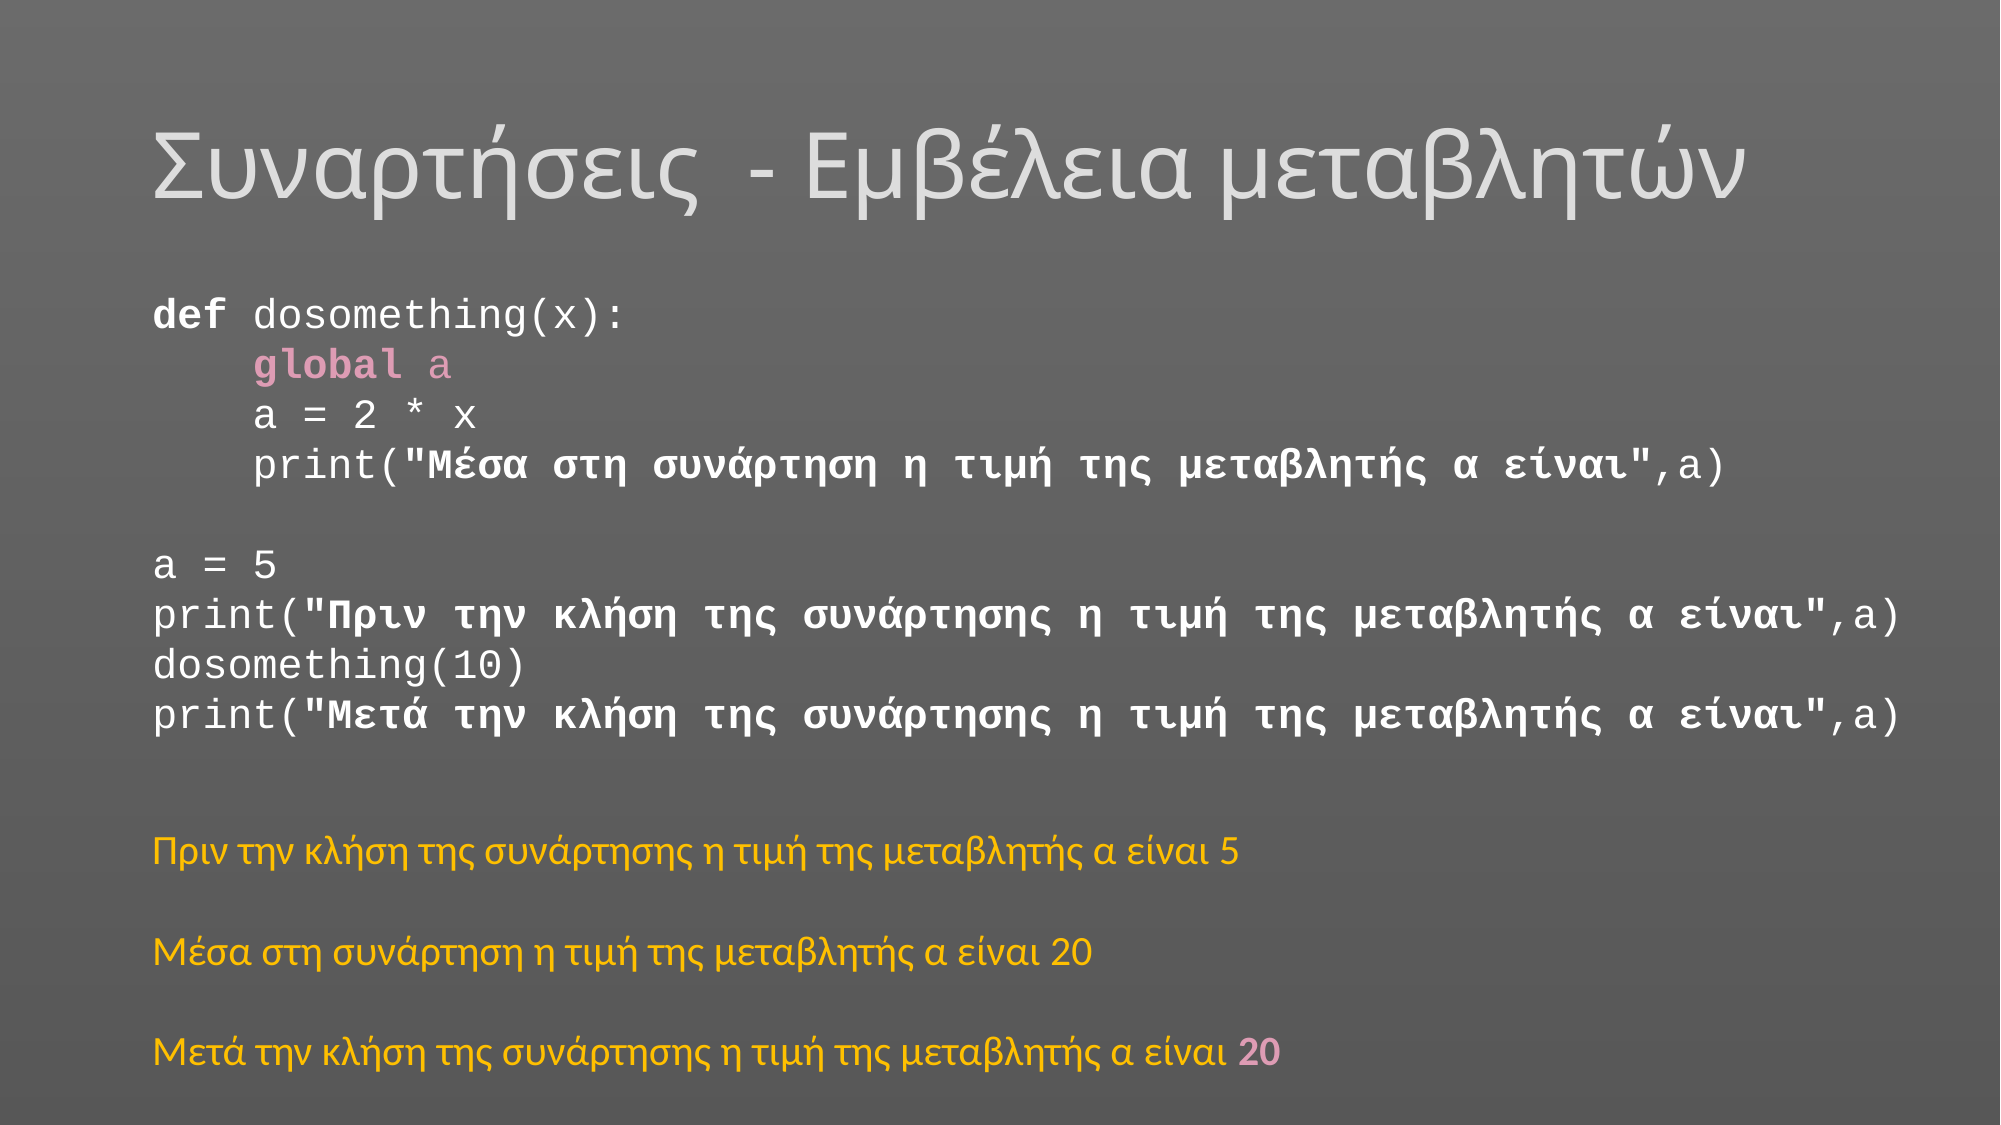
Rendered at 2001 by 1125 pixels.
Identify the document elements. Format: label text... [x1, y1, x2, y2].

text_box Πριν την κλήση της συνάρτησης η τιμή της μεταβλητής α είναι 5 Μέσα στη συνάρτηση η τιμή της μεταβλητής α είναι 20 Μετά την κλήση της συνάρτησης η τιμή της μεταβλητής α είναι 20 [137, 815, 1903, 1081]
title Συναρτήσεις - Εμβέλεια μεταβλητών [137, 59, 1863, 278]
text_box def dosomething(x): global a a = 2 * x print("Μέσα στη συνάρτηση η τιμή της μεταβλητής α είναι",a) a = 5 print("Πριν την κλήση της συνάρτησης η τιμή της μεταβλητής α είναι",a) dosomething(10) print("Μετά την κλήση της συνάρτησης η τιμή της μεταβλητής α είναι",a) [137, 279, 1944, 745]
